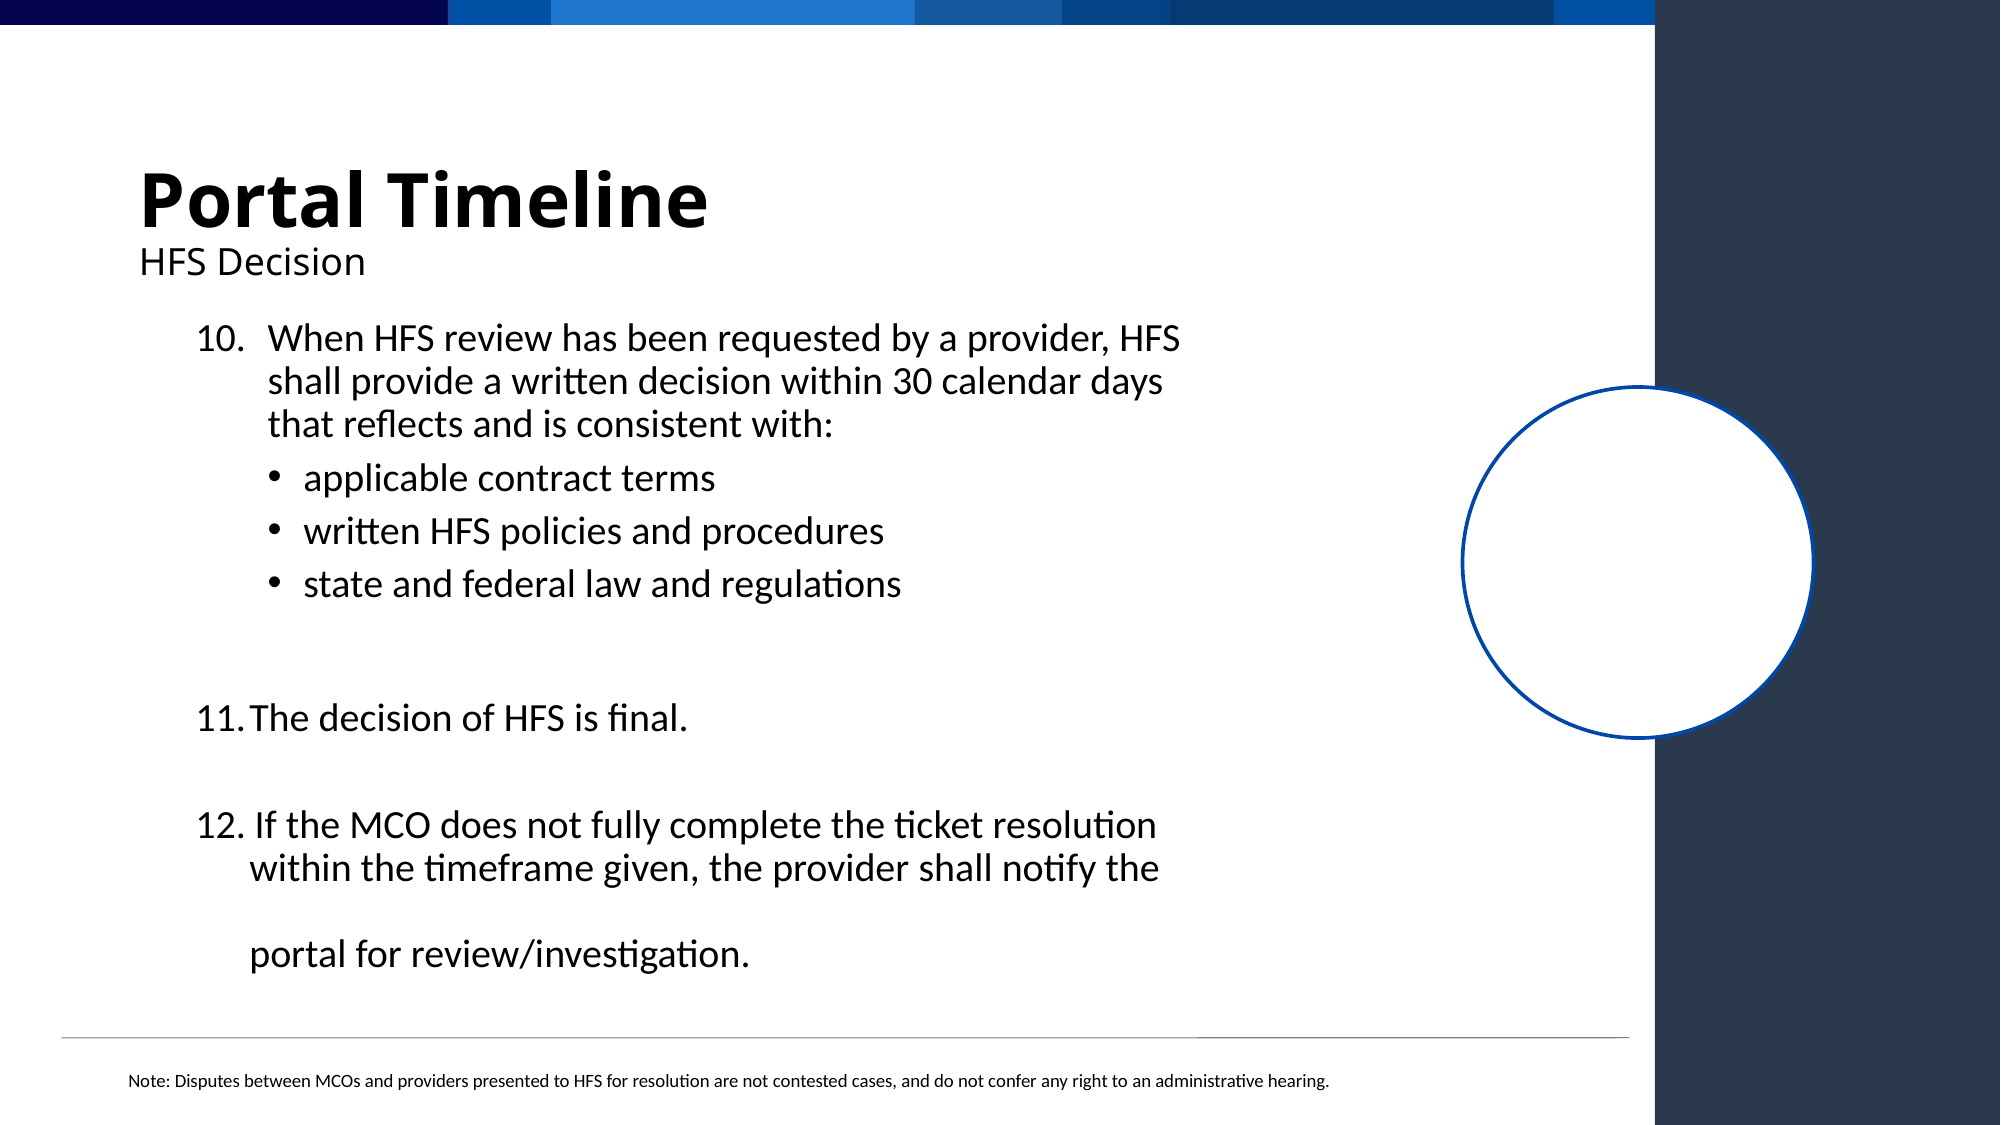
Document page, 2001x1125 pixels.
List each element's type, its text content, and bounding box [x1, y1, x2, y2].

title Portal Timeline HFS Decision [123, 114, 1350, 332]
text_box [1654, 0, 2000, 1125]
text_box Note: Disputes between MCOs and providers presented to HFS for resolution are not contested cases, and do not confer any right to an administrative hearing. [113, 1061, 1576, 1100]
text_box [0, 0, 1655, 25]
text_box [1461, 385, 1815, 740]
list When HFS review has been requested by a provider, HFS shall provide a written decision within 30 calendar days that reflects and is consistent with: applicable contract terms written HFS policies and procedures state and federal law and regulations The decision of HFS is final. 12. If the MCO does not fully complete the ticket resolution within the timeframe given, the provider shall notify the portal for review/investigation. [180, 309, 1242, 990]
